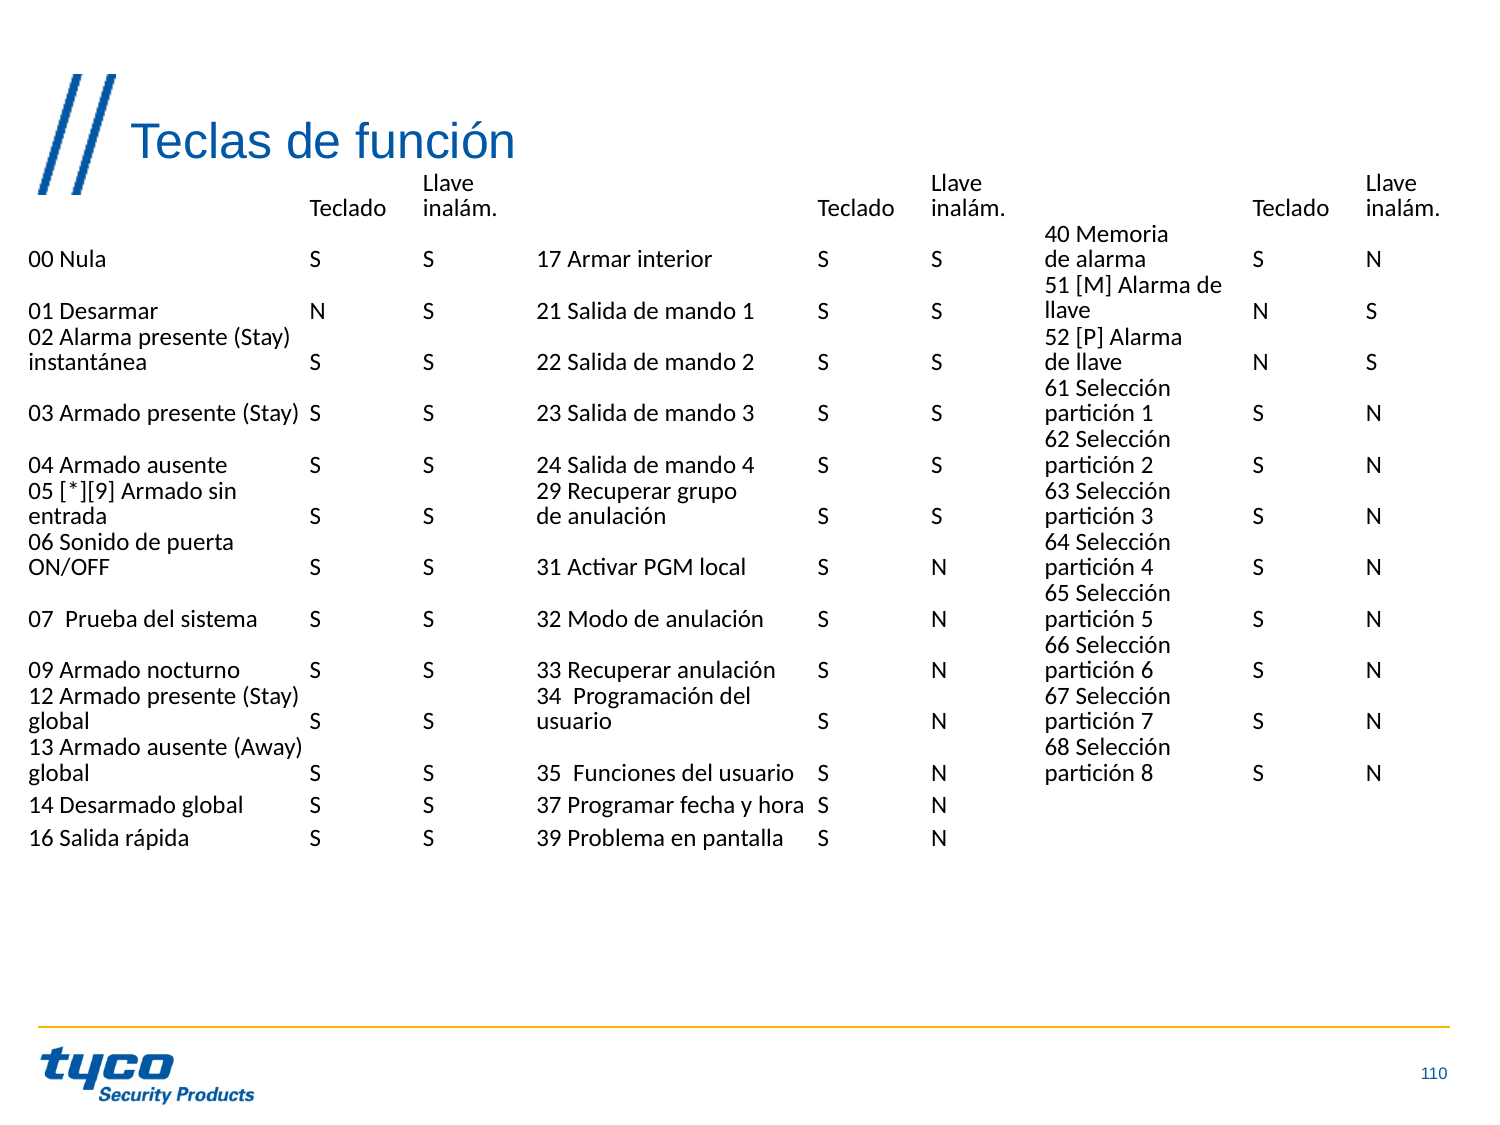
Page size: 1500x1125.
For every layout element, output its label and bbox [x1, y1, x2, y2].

table_cell [27, 223, 1478, 853]
table_header [27, 171, 1478, 223]
text_box [97, 1061, 228, 1091]
slide_number [1387, 1042, 1463, 1103]
picture [34, 1040, 260, 1107]
title [115, 44, 1426, 171]
picture [37, 74, 115, 171]
